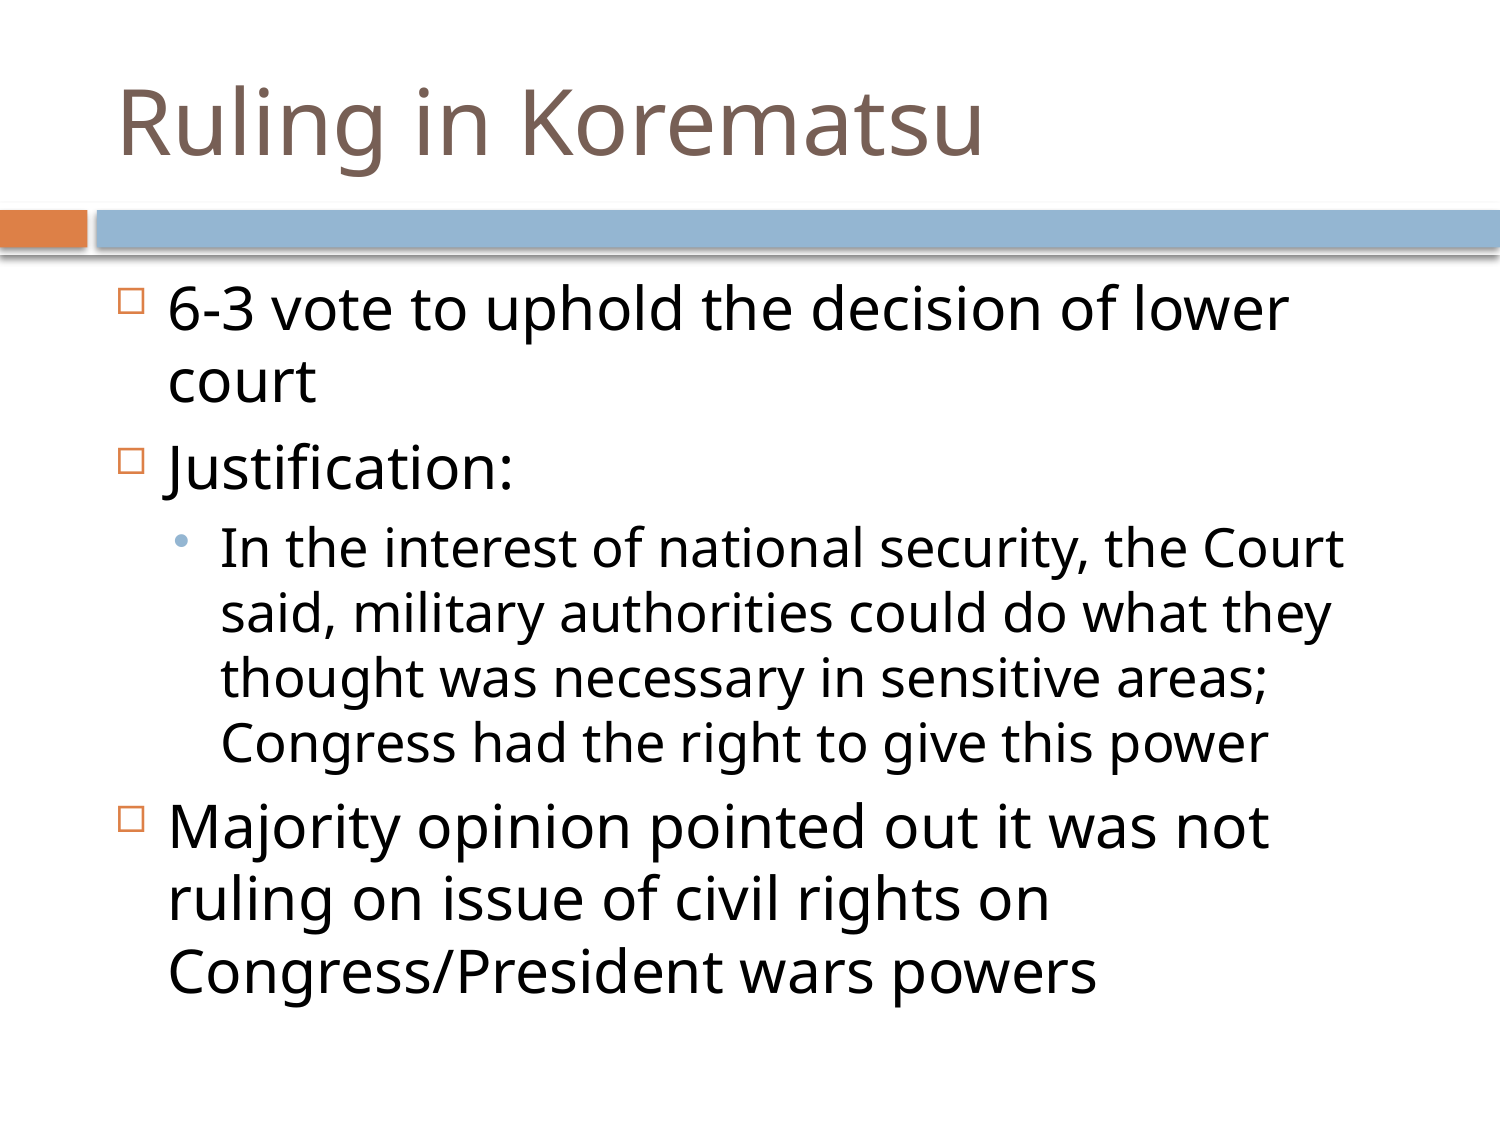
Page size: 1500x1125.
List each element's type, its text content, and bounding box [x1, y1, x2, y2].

list 6-3 vote to uphold the decision of lower court Justification: In the interest of national security, the Court said, military authorities could do what they thought was necessary in sensitive areas; Congress had the right to give this power Majority opinion pointed out it was not ruling on issue of civil rights on Congress/President wars powers [100, 262, 1438, 1000]
title Ruling in Korematsu [100, 37, 1438, 200]
